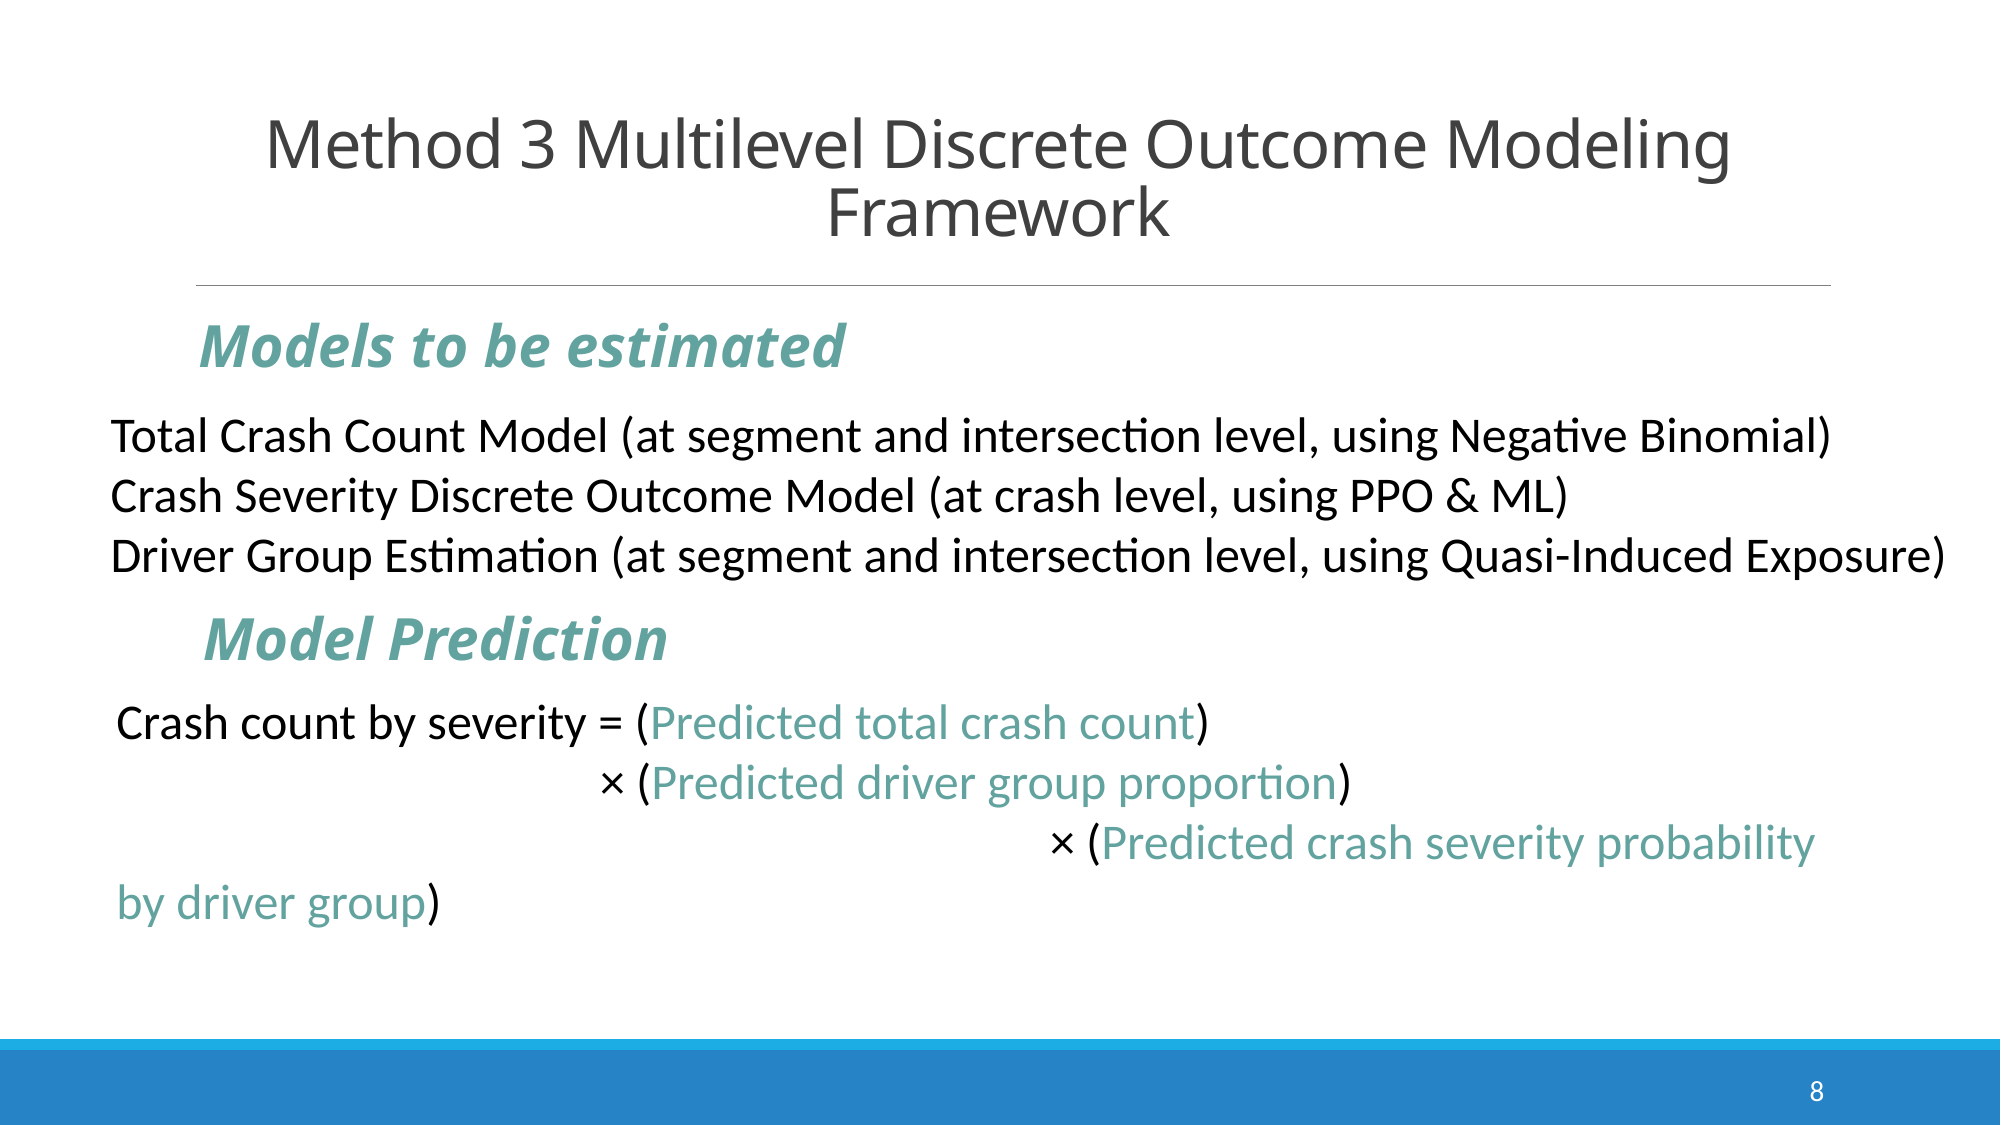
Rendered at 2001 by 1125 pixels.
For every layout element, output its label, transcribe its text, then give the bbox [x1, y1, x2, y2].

text_box Crash count by severity = (Predicted total crash count) × (Predicted driver group proportion) × (Predicted crash severity probability by driver group) [101, 681, 1840, 937]
text_box Method 3 Multilevel Discrete Outcome Modeling Framework [196, 120, 1800, 258]
text_box Models to be estimated [183, 301, 1798, 387]
text_box Total Crash Count Model (at segment and intersection level, using Negative Binomial) Crash Severity Discrete Outcome Model (at crash level, using PPO & ML) Driver Group Estimation (at segment and intersection level, using Quasi-Induced Exposure) [95, 394, 1963, 590]
slide_number 8 [1624, 1059, 1840, 1120]
text_box Model Prediction [188, 594, 685, 680]
